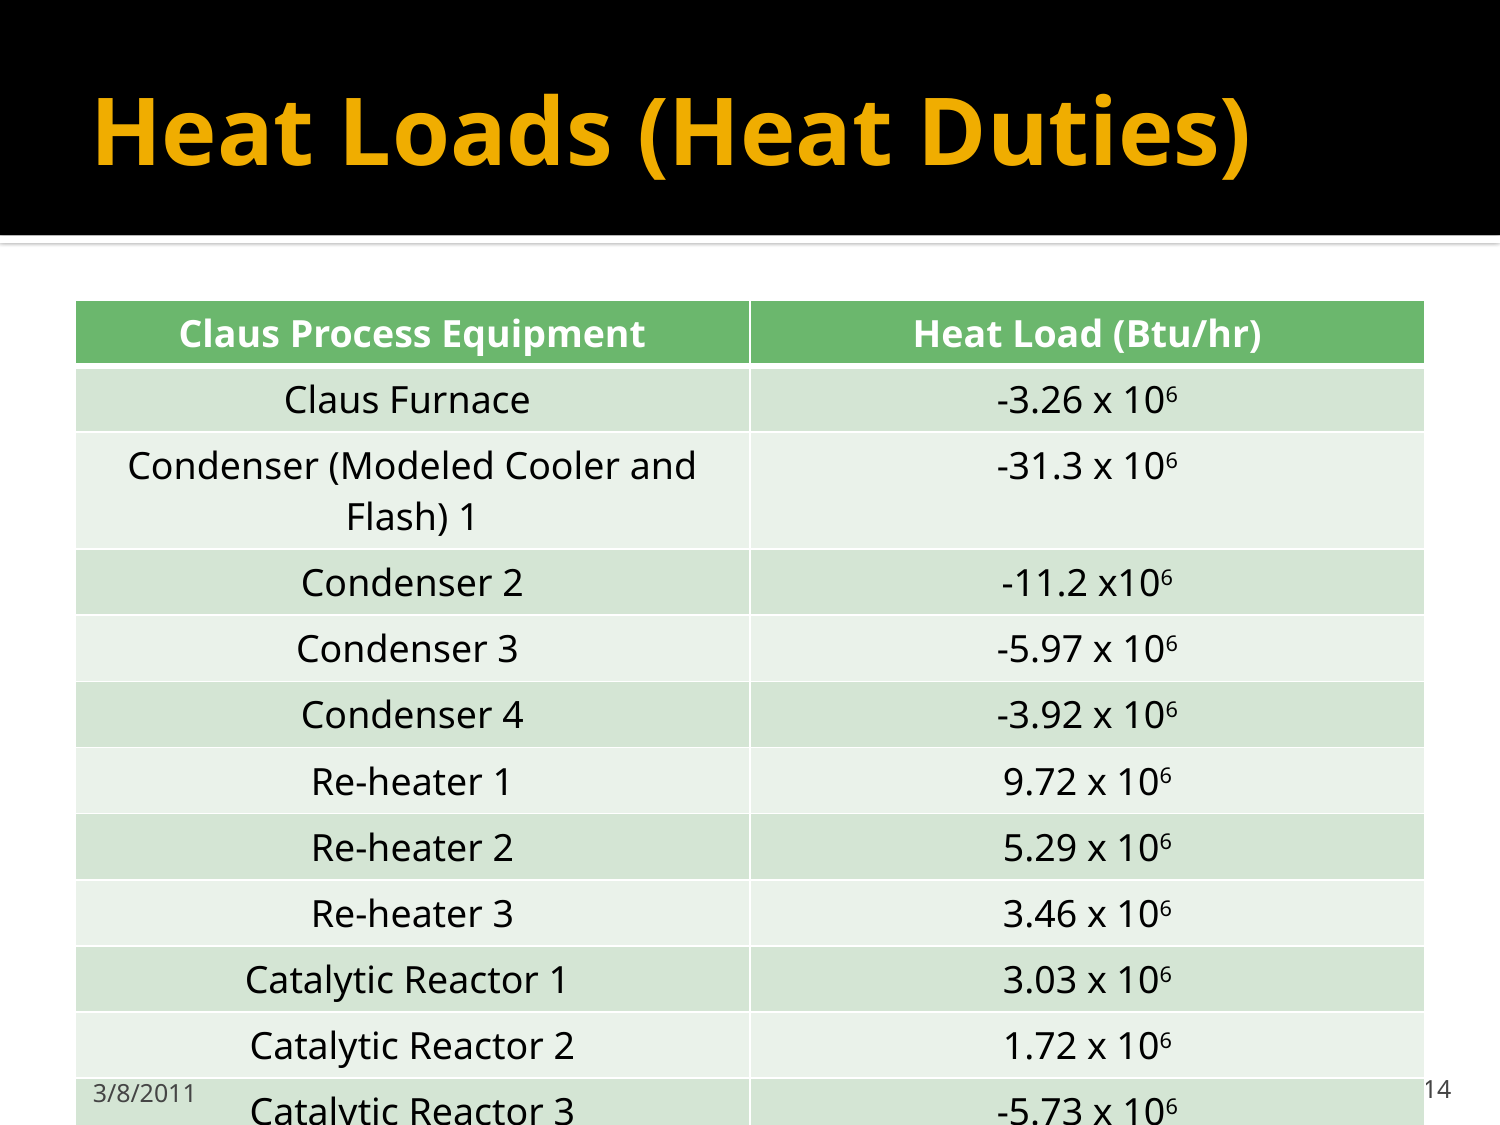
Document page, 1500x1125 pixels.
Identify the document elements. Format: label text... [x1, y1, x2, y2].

table_cell Catalytic Reactor 3 [76, 1079, 749, 1125]
table_cell -3.26 x 106 [751, 369, 1424, 431]
slide_number 14 [1426, 1062, 1467, 1108]
table_cell Catalytic Reactor 1 [76, 947, 749, 1011]
table_cell -31.3 x 106 [751, 433, 1424, 548]
table_cell 1.72 x 106 [751, 1013, 1424, 1077]
table_cell 9.72 x 106 [751, 748, 1424, 813]
table_cell Re-heater 3 [76, 881, 749, 945]
table_header Claus Process Equipment [76, 301, 749, 363]
table_cell Re-heater 2 [76, 814, 749, 879]
table_cell Claus Furnace [76, 369, 749, 431]
table_cell Re-heater 1 [76, 748, 749, 813]
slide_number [75, 1062, 425, 1108]
table_cell -3.92 x 106 [751, 682, 1424, 747]
table_cell -11.2 x106 [751, 550, 1424, 614]
table_cell Condenser 2 [76, 550, 749, 614]
title Heat Loads (Heat Duties) [75, 25, 1425, 231]
table_cell Condenser (Modeled Cooler and Flash) 1 [76, 433, 749, 548]
table_cell -5.97 x 106 [751, 616, 1424, 681]
table_cell 5.29 x 106 [751, 814, 1424, 879]
table_cell 3.46 x 106 [751, 881, 1424, 945]
table_cell 3.03 x 106 [751, 947, 1424, 1011]
table_cell Catalytic Reactor 2 [76, 1013, 749, 1077]
table_cell -5.73 x 106 [751, 1079, 1424, 1125]
table_cell Condenser 3 [76, 616, 749, 681]
table_header Heat Load (Btu/hr) [751, 301, 1424, 363]
table_cell Condenser 4 [76, 682, 749, 747]
